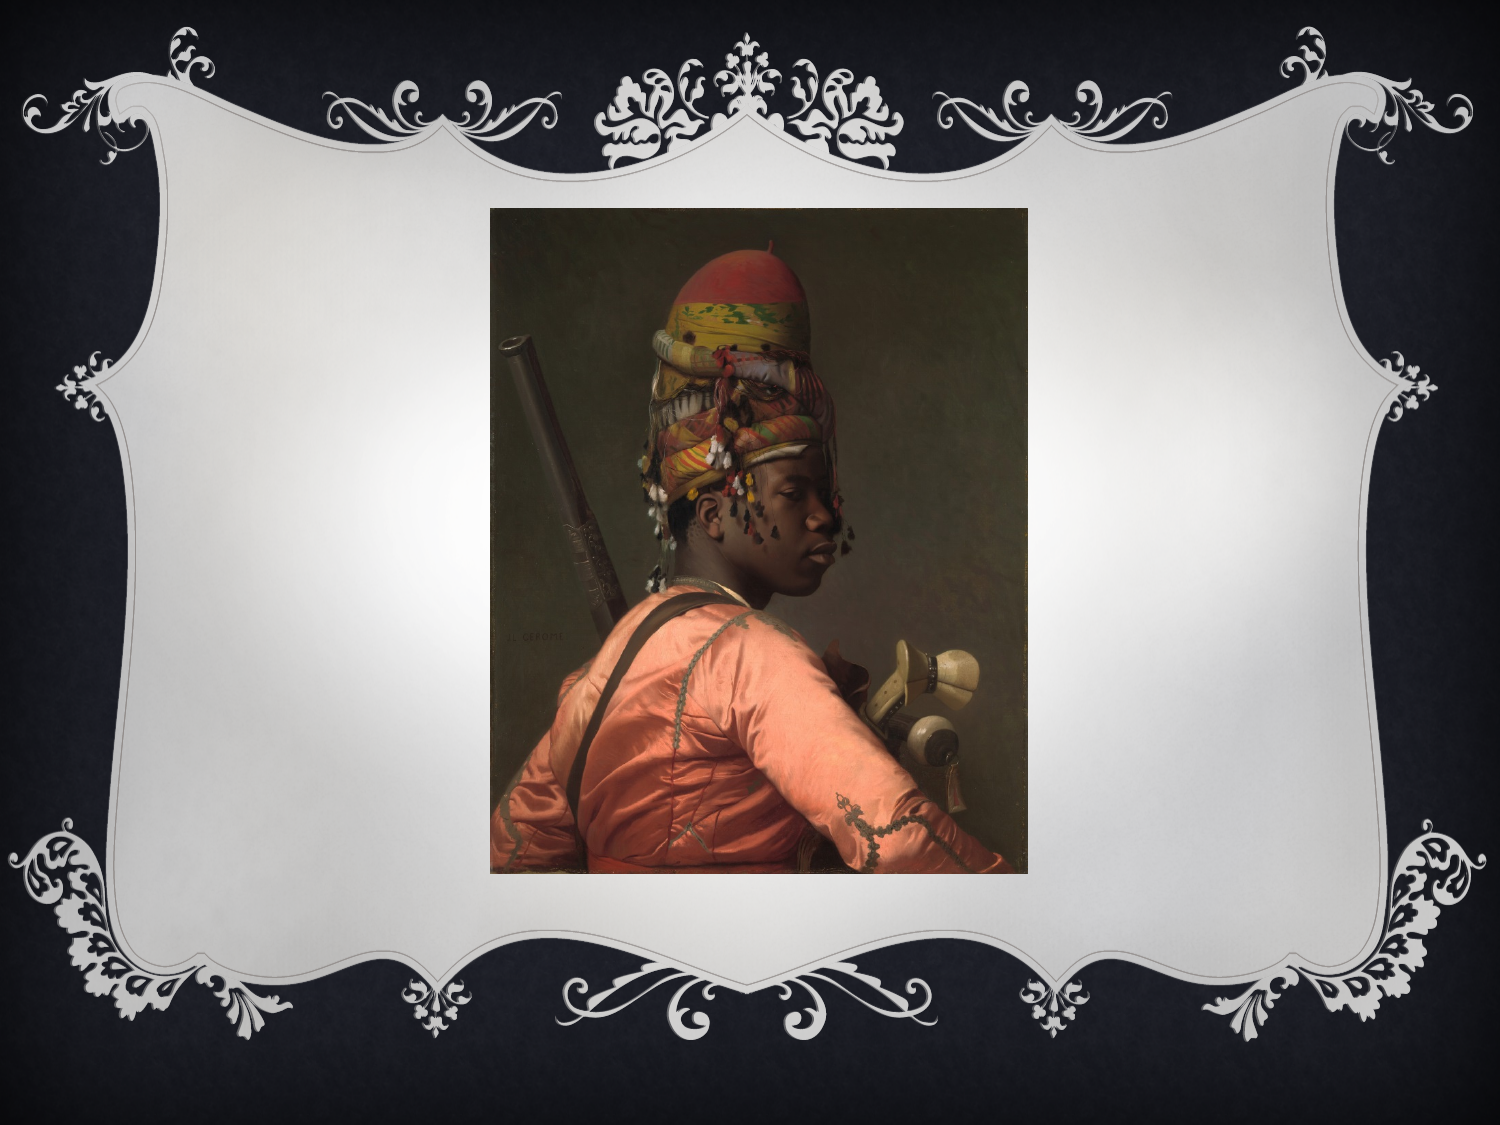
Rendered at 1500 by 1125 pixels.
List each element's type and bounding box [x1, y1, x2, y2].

picture [0, 0, 1500, 1125]
list [489, 207, 1028, 874]
